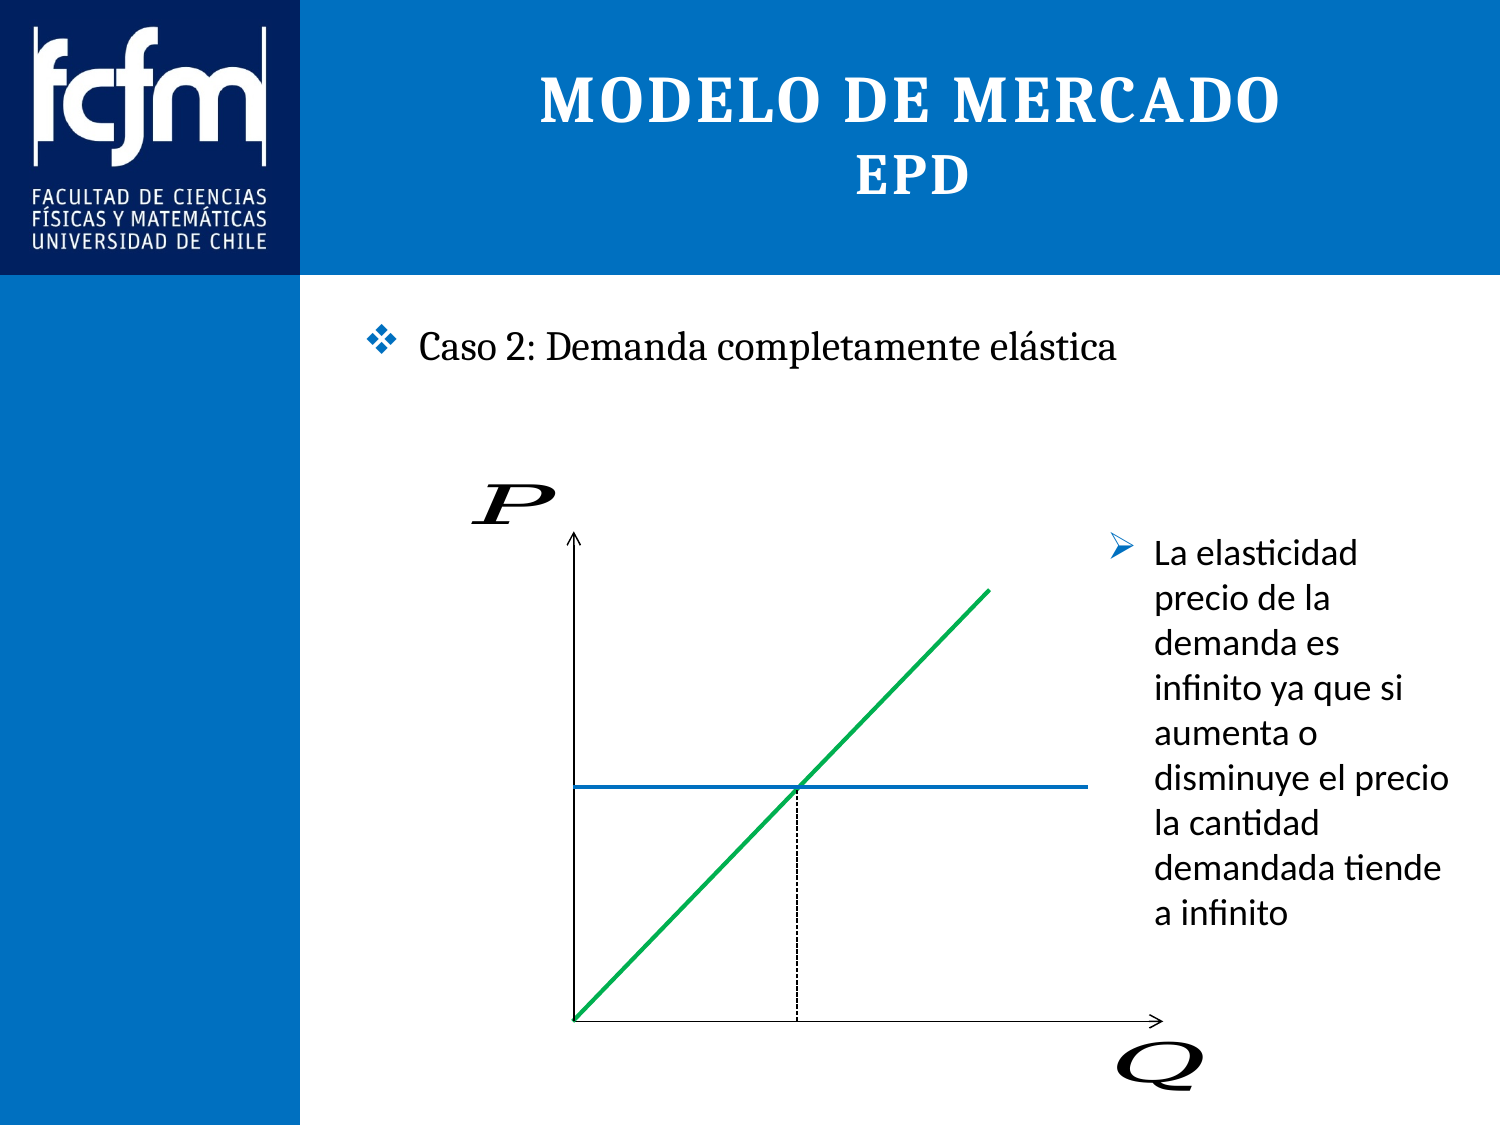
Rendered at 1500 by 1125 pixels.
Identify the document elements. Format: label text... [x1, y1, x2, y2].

text_box Caso 2: Demanda completamente elástica [348, 311, 1381, 377]
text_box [581, 589, 1164, 1022]
text_box La elasticidad precio de la demanda es infinito ya que si aumenta o disminuye el precio la cantidad demandada tiende a infinito [1088, 481, 1475, 980]
title MODELO DE MERCADO EPD [399, 37, 1425, 225]
picture [29, 18, 272, 254]
